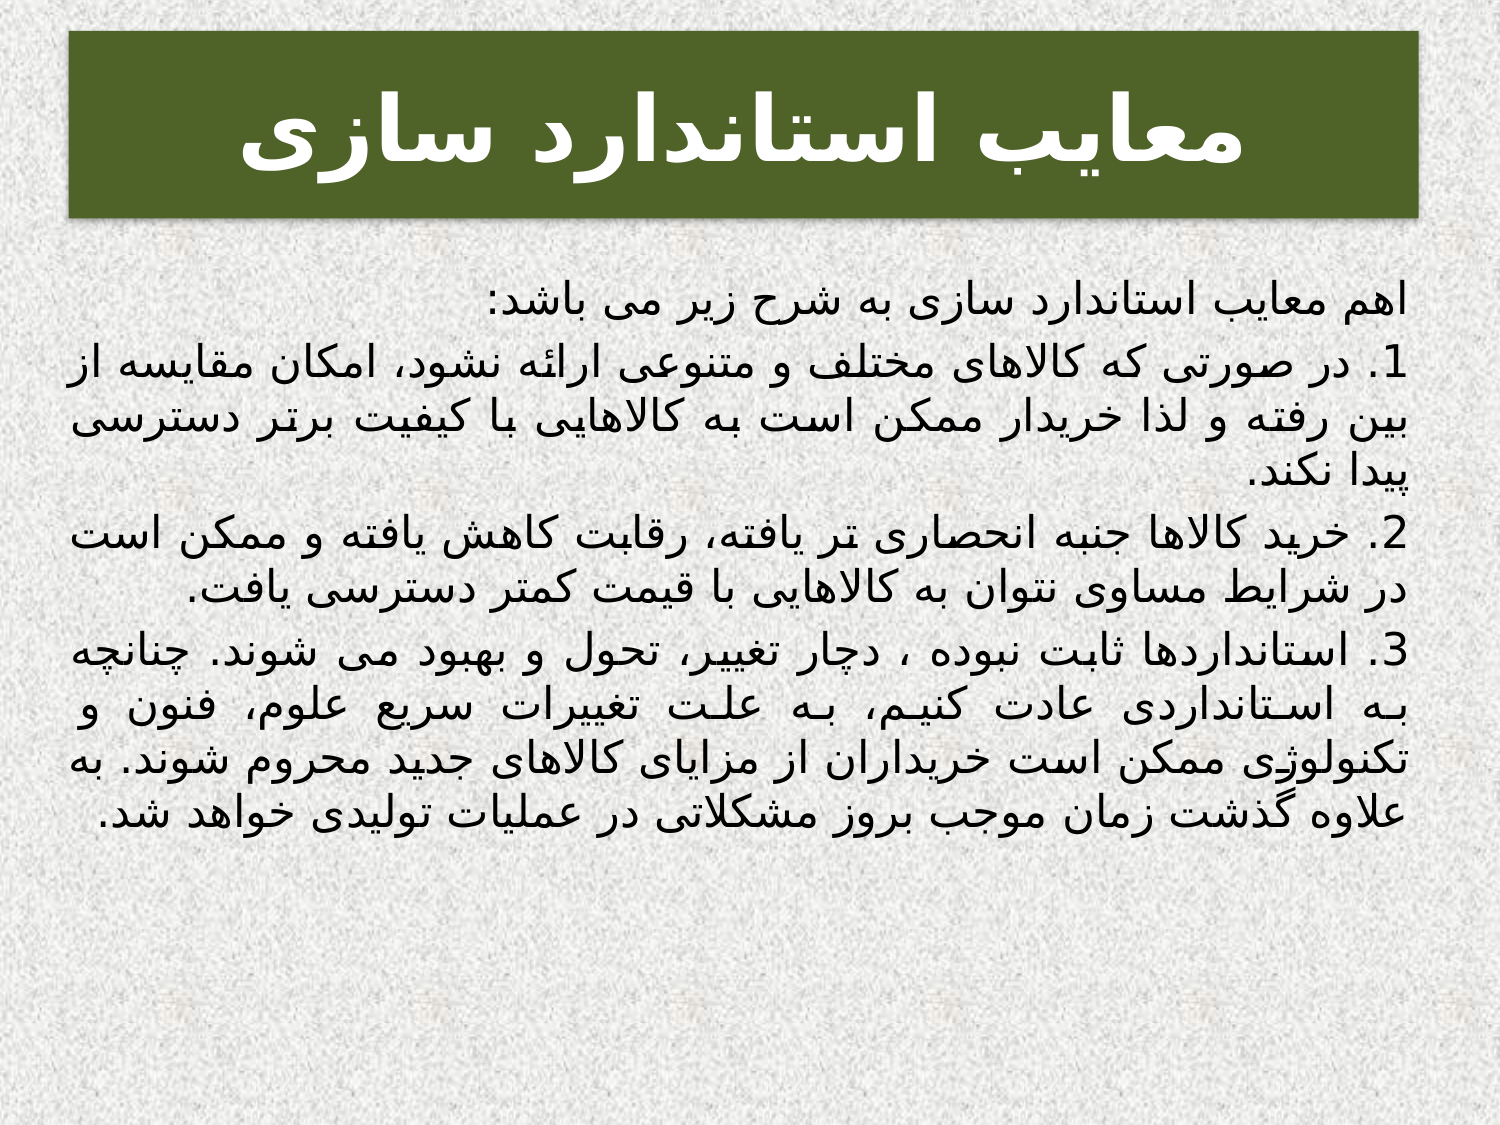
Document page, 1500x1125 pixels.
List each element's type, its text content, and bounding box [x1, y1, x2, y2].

list اهم معایب استاندارد سازی به شرح زیر می باشد: 1. در صورتی که کالاهای مختلف و متنوعی ارائه نشود، امکان مقایسه از بین رفته و لذا خریدار ممکن است به کالاهایی با کیفیت برتر دسترسی پیدا نکند. 2. خرید کالاها جنبه انحصاری تر یافته، رقابت کاهش یافته و ممکن است در شرایط مساوی نتوان به کالاهایی با قیمت کمتر دسترسی یافت. 3. استانداردها ثابت نبوده ، دچار تغییر، تحول و بهبود می شوند. چنانچه به استانداردی عادت کنیم، به علت تغییرات سریع علوم، فنون و تکنولوژی ممکن است خریداران از مزایای کالاهای جدید محروم شوند. به علاوه گذشت زمان موجب بروز مشکلاتی در عملیات تولیدی خواهد شد. [53, 262, 1425, 917]
title معایب استاندارد سازی [68, 30, 1419, 219]
picture [0, 0, 1500, 1125]
